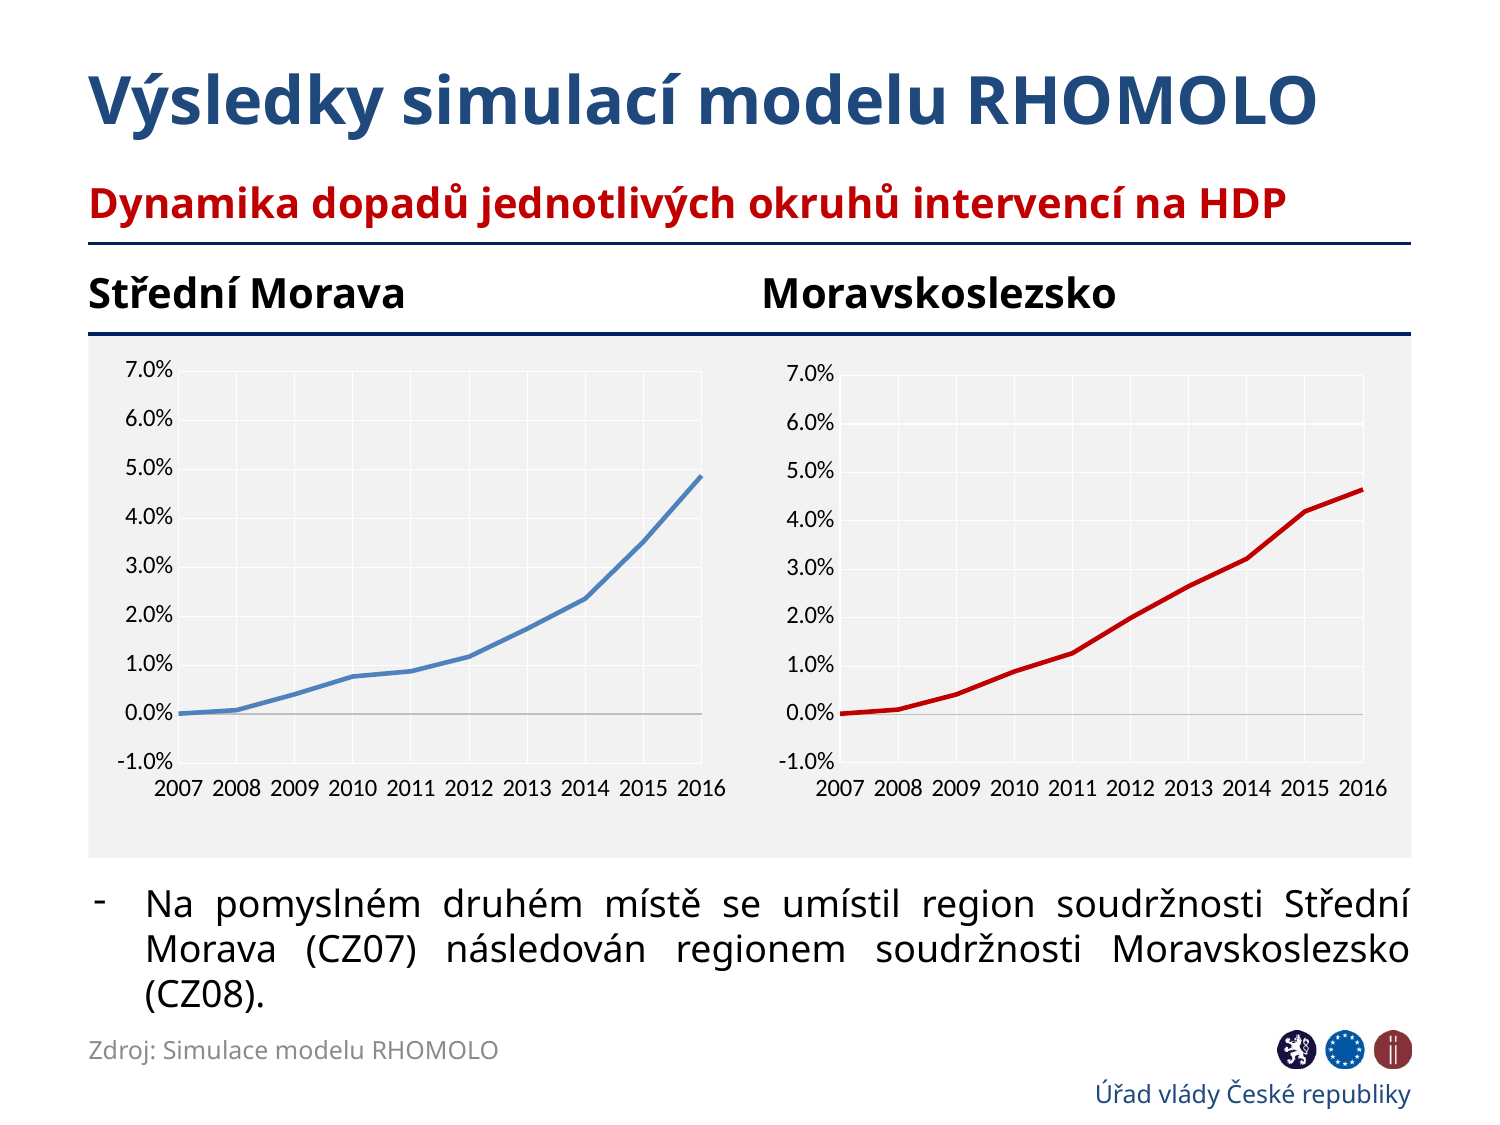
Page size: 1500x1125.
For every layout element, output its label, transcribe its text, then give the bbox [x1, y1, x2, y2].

text_box Dynamika dopadů jednotlivých okruhů intervencí na HDP [88, 176, 1412, 227]
picture [1277, 1030, 1412, 1070]
chart [773, 349, 1388, 847]
title Výsledky simulací modelu RHOMOLO [88, 4, 1412, 176]
text_box Moravskoslezsko [761, 267, 1412, 318]
footer Zdroj: Simulace modelu RHOMOLO [88, 723, 1140, 880]
chart [111, 349, 727, 847]
text_box [86, 332, 1413, 860]
text_box Na pomyslném druhém místě se umístil region soudržnosti Střední Morava (CZ07) následován regionem soudržnosti Moravskoslezsko (CZ08). [88, 880, 1412, 1015]
footer Zdroj: Simulace modelu RHOMOLO [88, 1015, 1140, 1125]
text_box Střední Morava [88, 267, 739, 318]
text_box Úřad vlády České republiky [1140, 1078, 1412, 1109]
